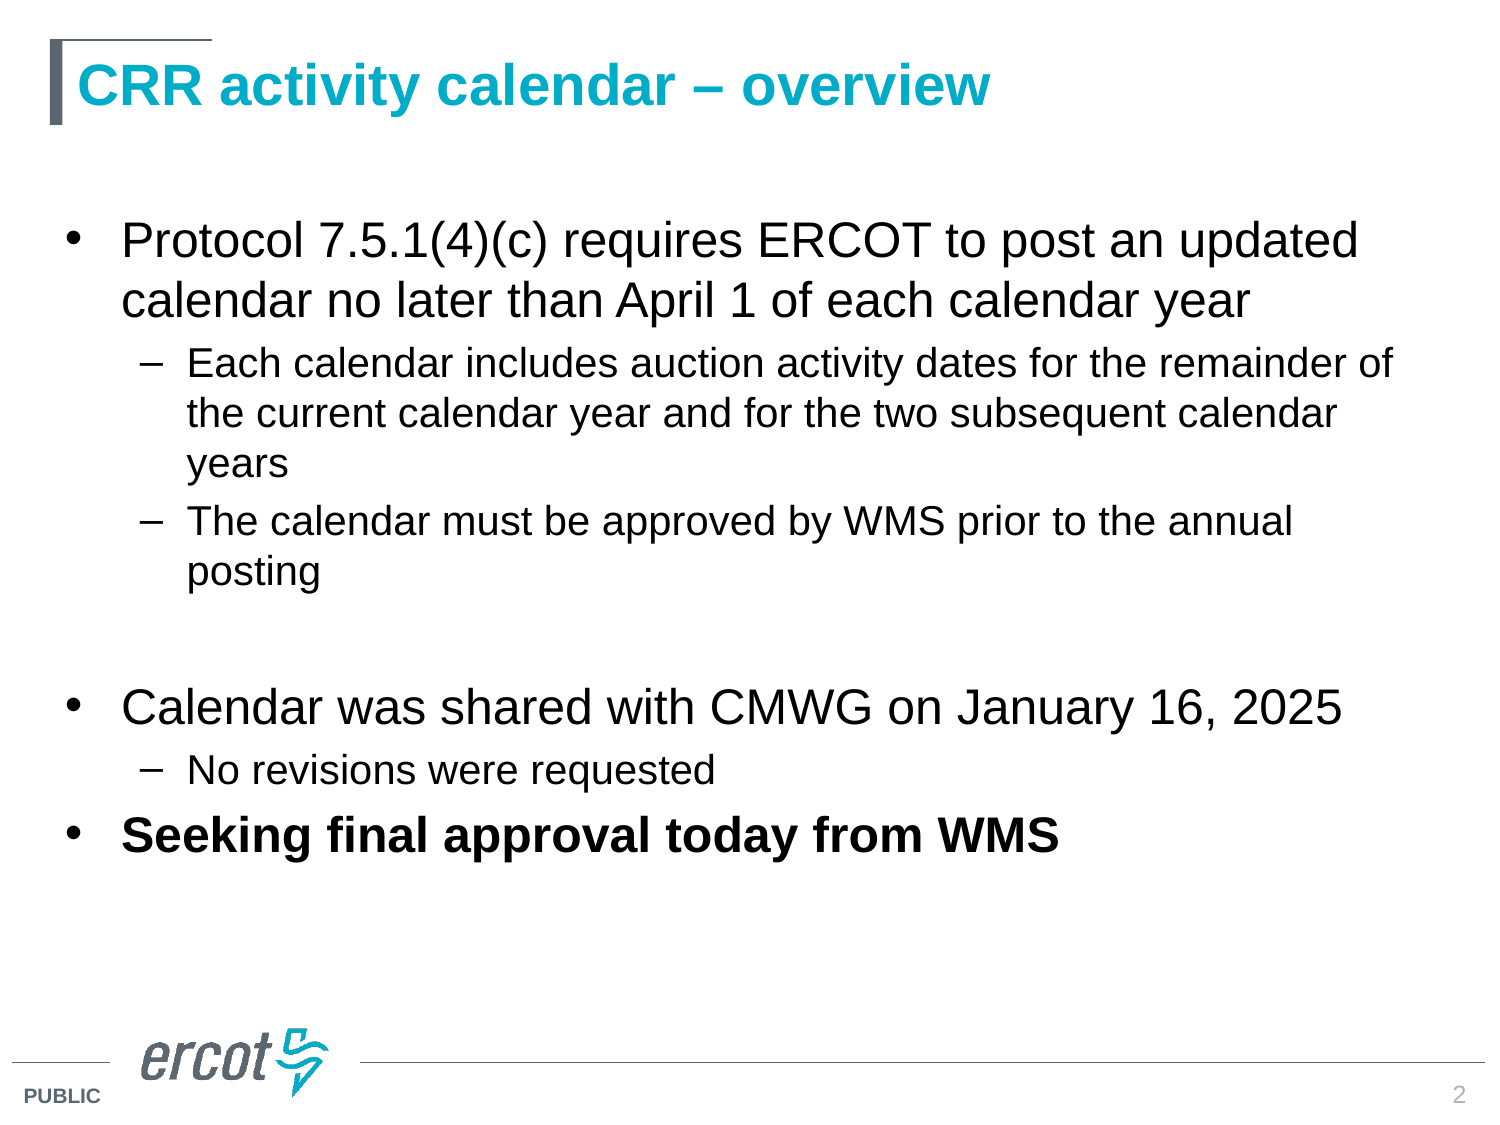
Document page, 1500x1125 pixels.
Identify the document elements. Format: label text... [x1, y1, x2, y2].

picture [137, 1024, 332, 1100]
list Protocol 7.5.1(4)(c) requires ERCOT to post an updated calendar no later than April 1 of each calendar year Each calendar includes auction activity dates for the remainder of the current calendar year and for the two subsequent calendar years The calendar must be approved by WMS prior to the annual posting Calendar was shared with CMWG on January 16, 2025 No revisions were requested Seeking final approval today from WMS [50, 200, 1450, 1013]
slide_number 2 [1437, 1076, 1475, 1112]
title CRR activity calendar – overview [62, 39, 1450, 200]
